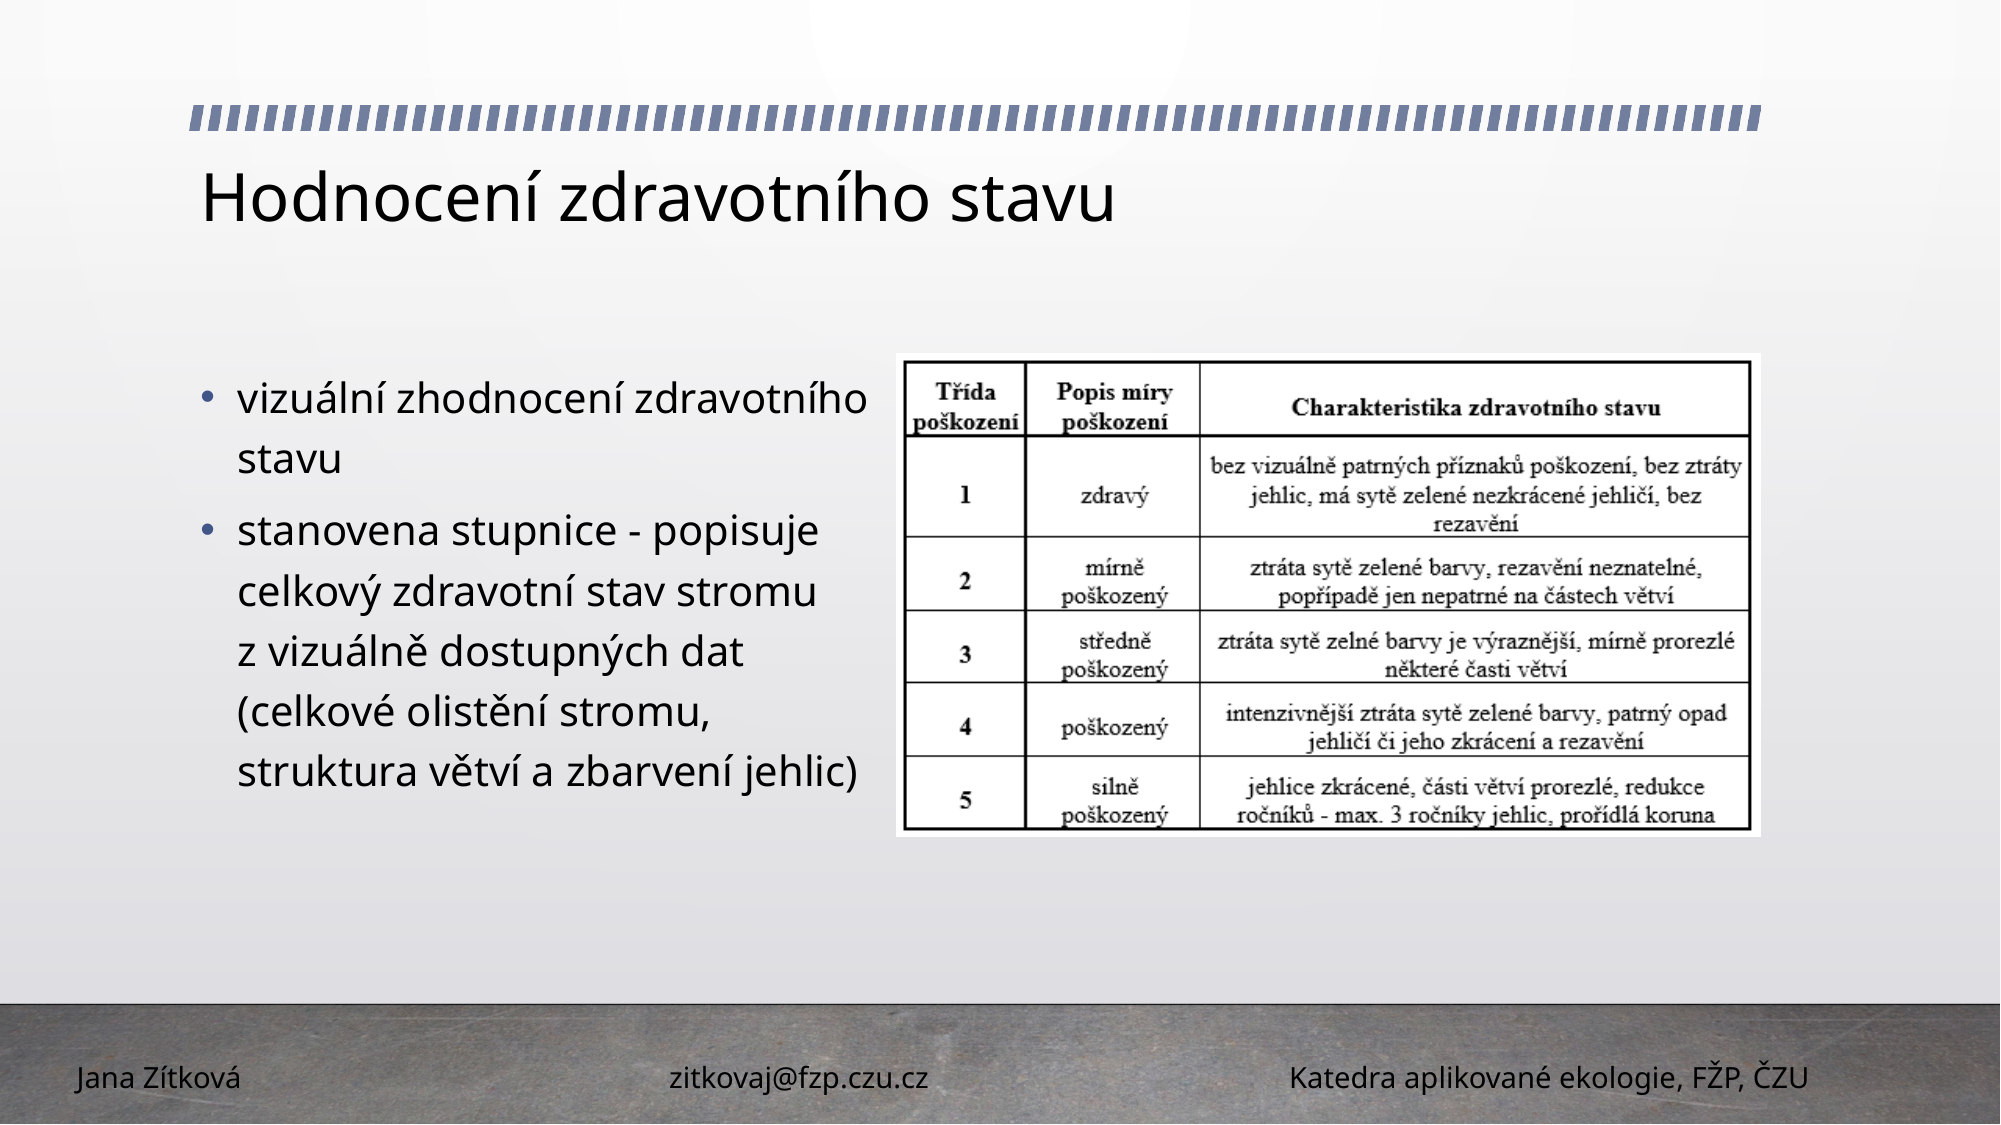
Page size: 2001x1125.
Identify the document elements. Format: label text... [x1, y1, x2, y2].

picture [896, 353, 1761, 838]
picture [0, 1004, 2000, 1124]
title Hodnocení zdravotního stavu [185, 156, 1761, 329]
list vizuální zhodnocení zdravotního stavu stanovena stupnice - popisuje celkový zdravotní stav stromu z vizuálně dostupných dat (celkové olistění stromu, struktura větví a zbarvení jehlic) [185, 354, 899, 958]
footer Jana Zítková zitkovaj@fzp.czu.cz Katedra aplikované ekologie, FŽP, ČZU [39, 1050, 1961, 1104]
